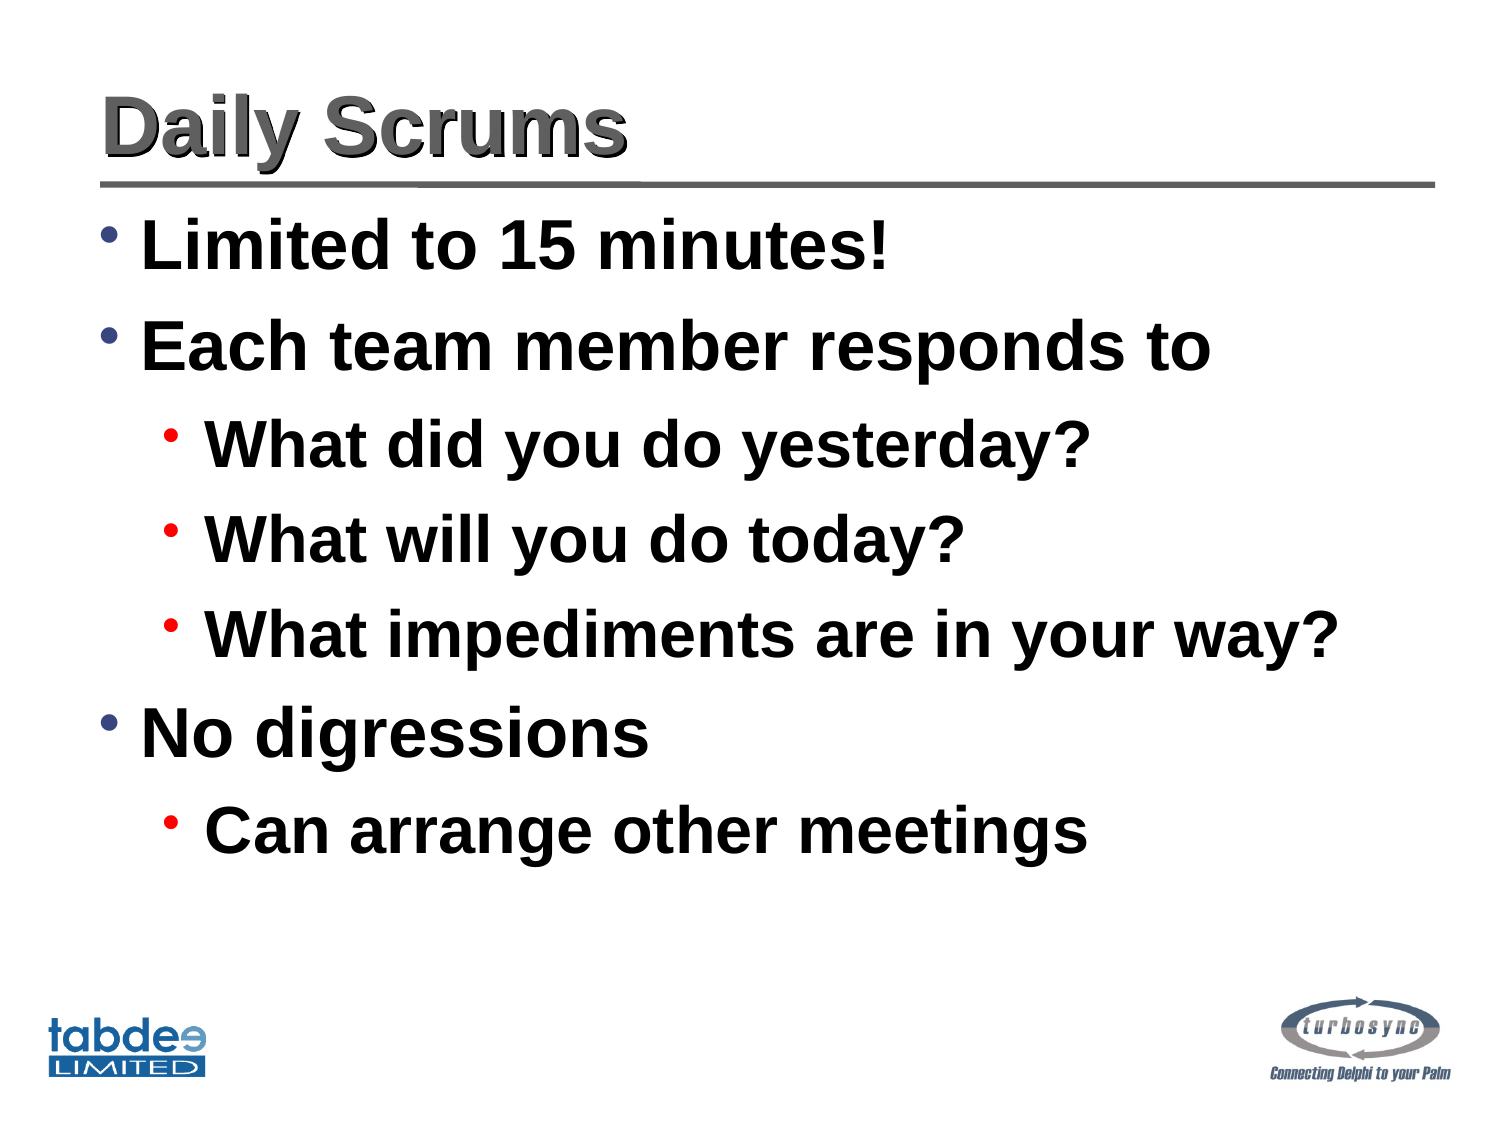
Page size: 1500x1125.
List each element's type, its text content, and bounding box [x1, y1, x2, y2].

title Daily Scrums [100, 85, 1437, 173]
picture [1257, 987, 1459, 1094]
picture [29, 999, 230, 1092]
list Limited to 15 minutes! Each team member responds to What did you do yesterday? What will you do today? What impediments are in your way? No digressions Can arrange other meetings [97, 208, 1435, 912]
